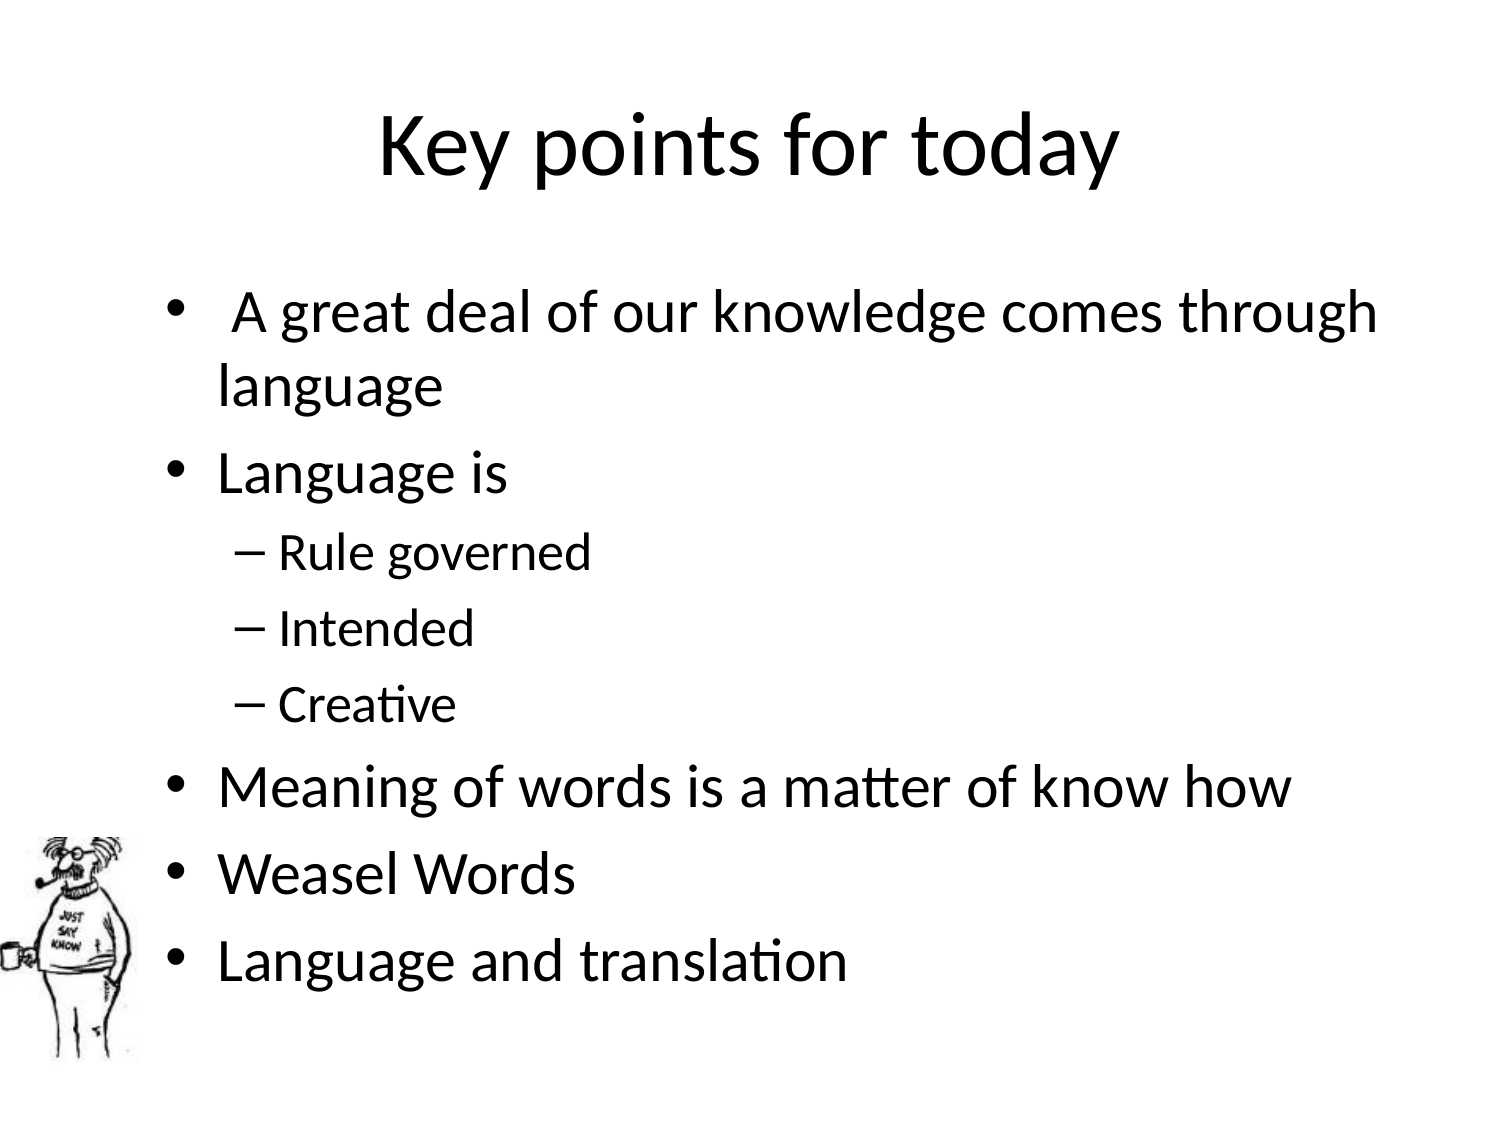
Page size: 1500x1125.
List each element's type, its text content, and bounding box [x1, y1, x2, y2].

list A great deal of our knowledge comes through language Language is Rule governed Intended Creative Meaning of words is a matter of know how Weasel Words Language and translation [150, 262, 1450, 1005]
picture [0, 837, 171, 1125]
title Key points for today [75, 45, 1425, 233]
